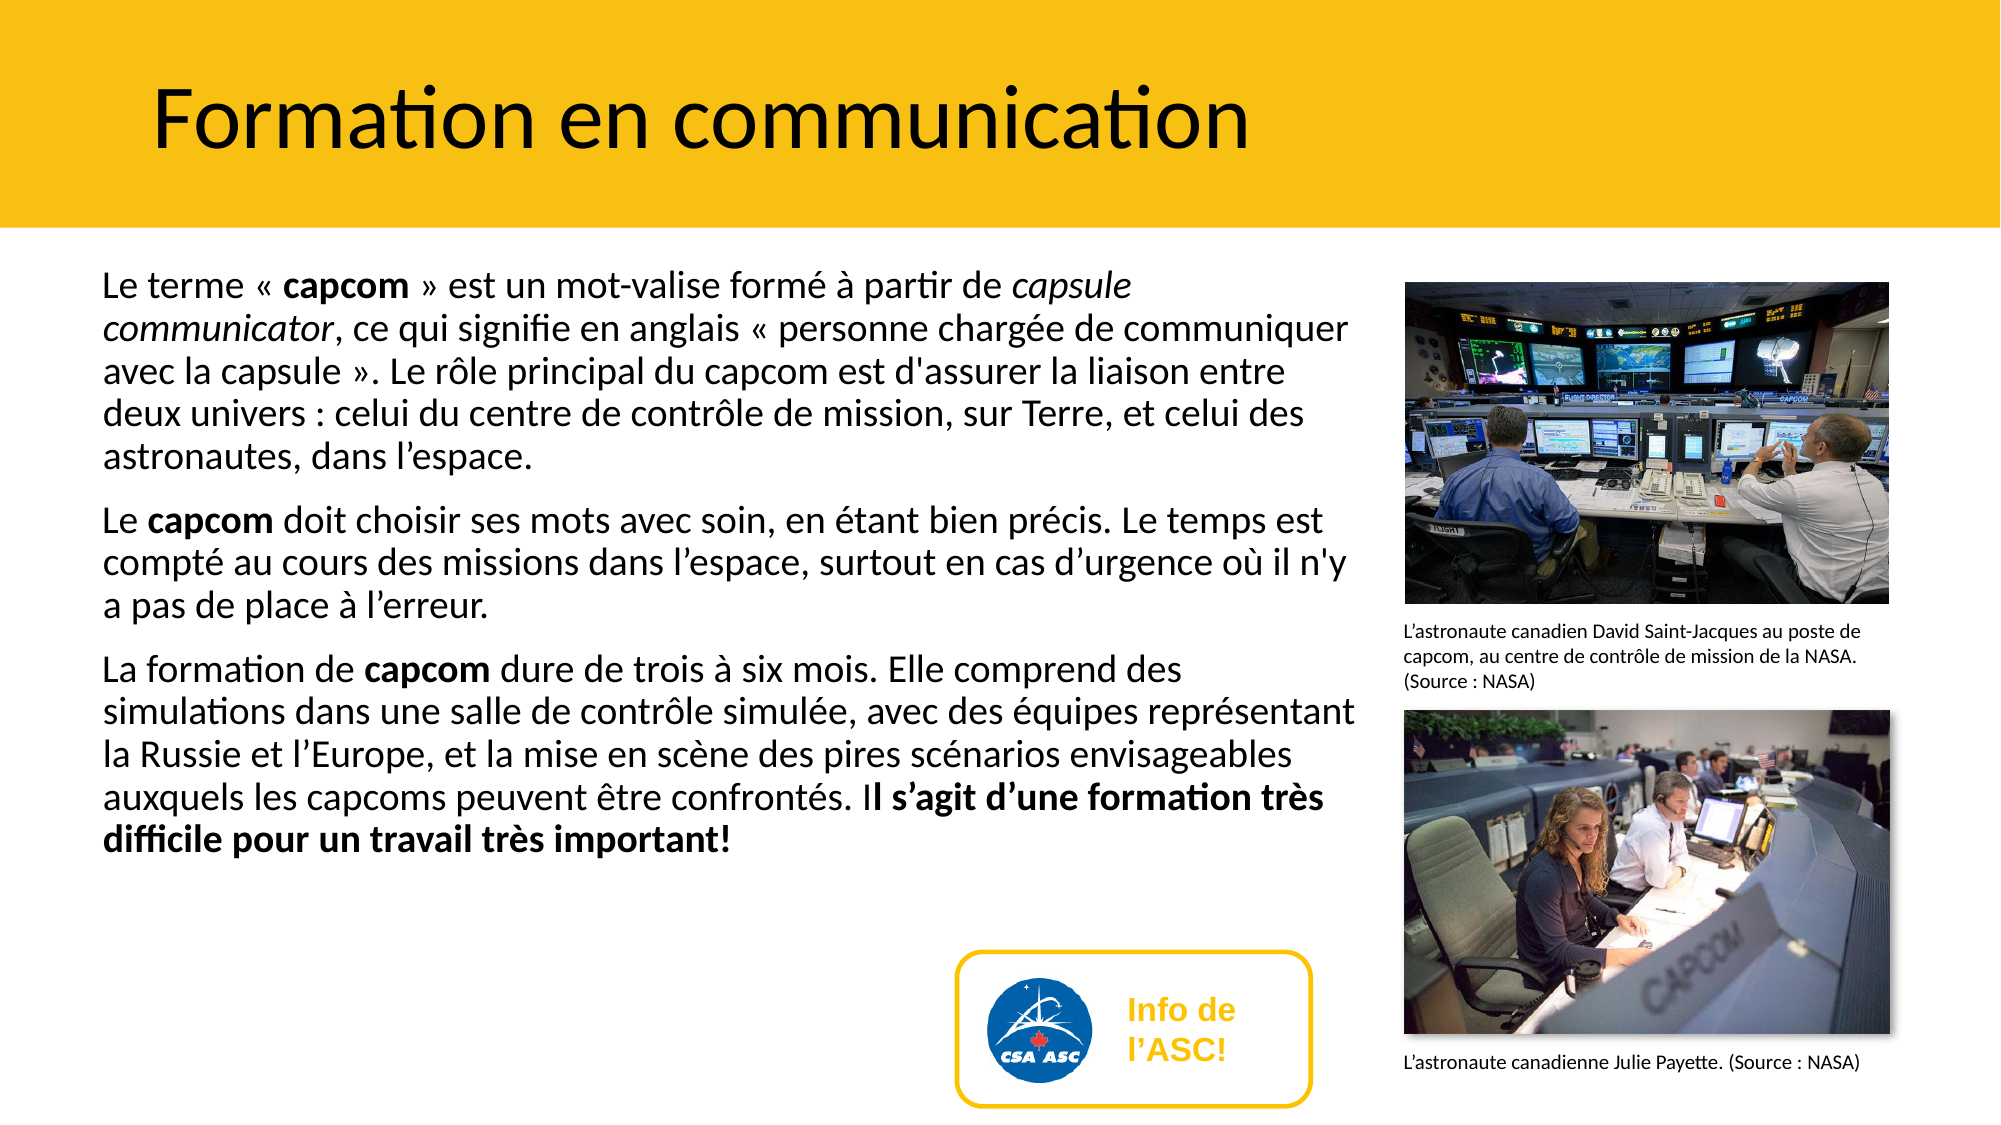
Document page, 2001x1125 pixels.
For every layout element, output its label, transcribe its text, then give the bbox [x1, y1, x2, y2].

text_box L’astronaute canadienne Julie Payette. (Source : NASA) [1388, 1041, 1924, 1082]
picture [981, 973, 1095, 1087]
text_box [956, 951, 1311, 1107]
title Formation en communication [137, 43, 1863, 194]
text_box L’astronaute canadien David Saint-Jacques au poste de capcom, au centre de contrôle de mission de la NASA. (Source : NASA) [1389, 609, 1924, 676]
text_box Le terme « capcom » est un mot-valise formé à partir de capsule communicator, ce qui signifie en anglais « personne chargée de communiquer avec la capsule ». Le rôle principal du capcom est d'assurer la liaison entre deux univers : celui du centre de contrôle de mission, sur Terre, et celui des astronautes, dans l’espace. Le capcom doit choisir ses mots avec soin, en étant bien précis. Le temps est compté au cours des missions dans l’espace, surtout en cas d’urgence où il n'y a pas de place à l’erreur. La formation de capcom dure de trois à six mois. Elle comprend des simulations dans une salle de contrôle simulée, avec des équipes représentant la Russie et l’Europe, et la mise en scène des pires scénarios envisageables auxquels les capcoms peuvent être confrontés. Il s’agit d’une formation très difficile pour un travail très important! [50, 257, 1389, 860]
text_box Info de l’ASC! [1112, 980, 1353, 1077]
picture [1404, 709, 1890, 1035]
picture [1404, 282, 1890, 605]
